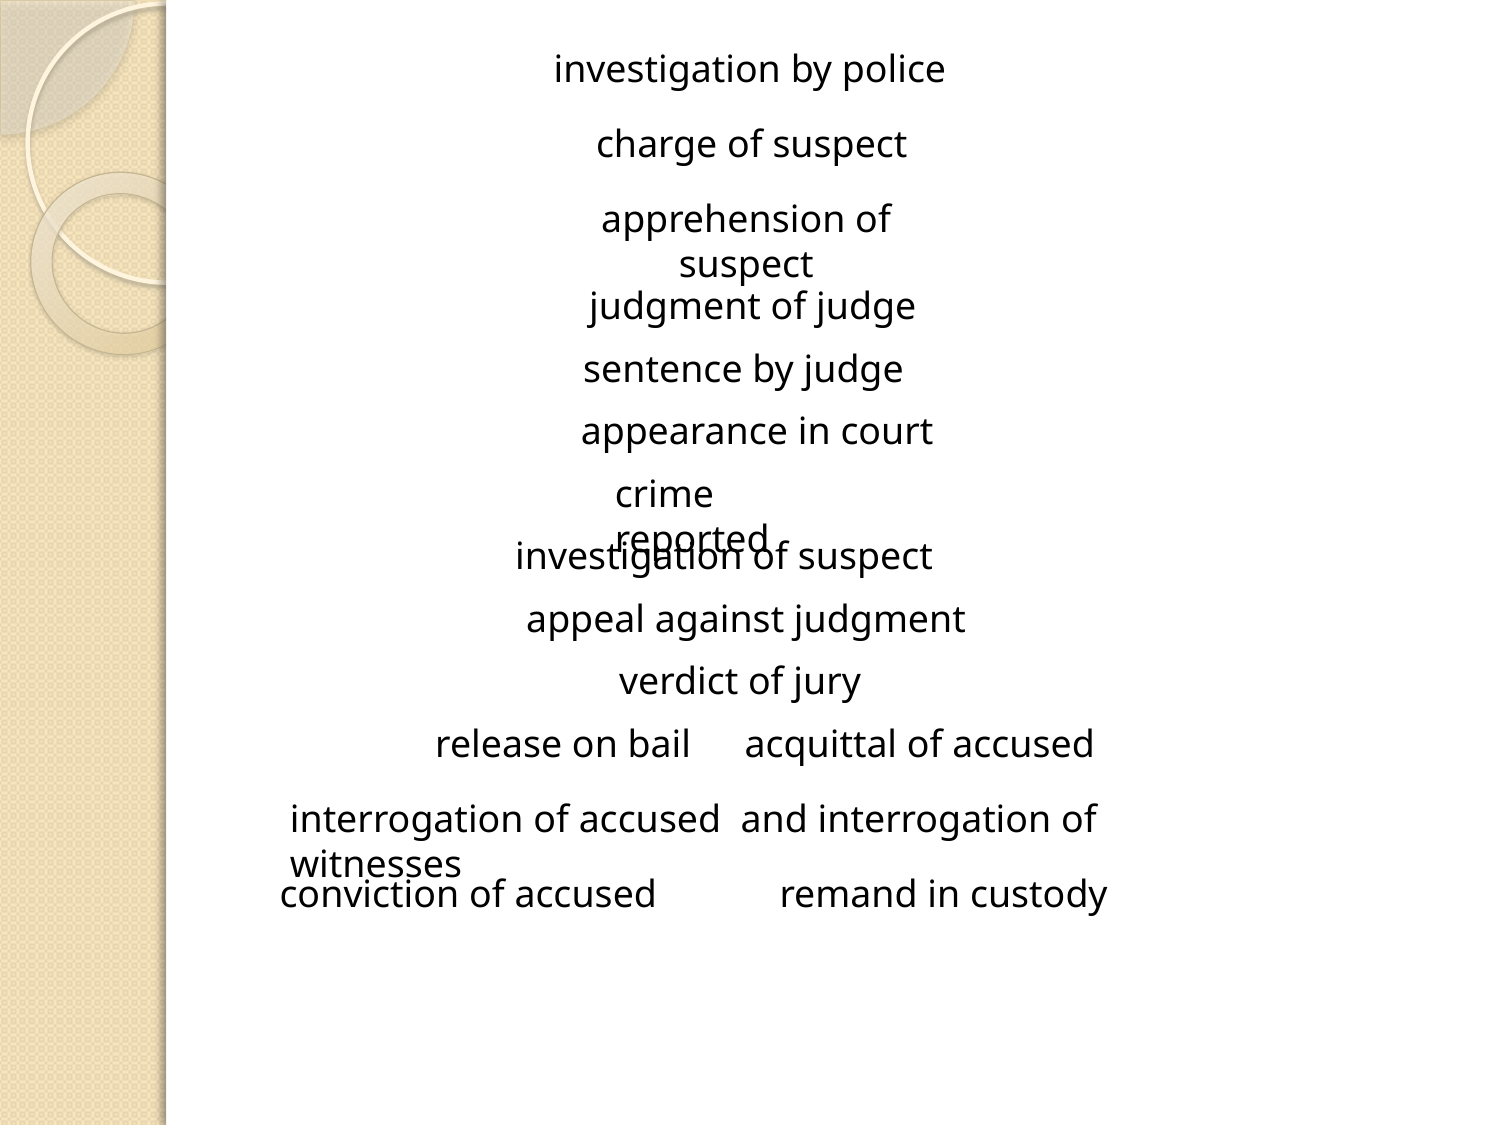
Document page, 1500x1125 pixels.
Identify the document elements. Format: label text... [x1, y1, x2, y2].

text_box crime reported [600, 462, 875, 524]
text_box investigation by police [538, 37, 962, 98]
text_box conviction of accused [264, 862, 745, 923]
text_box appearance in court [566, 399, 949, 460]
text_box appeal against judgment [511, 587, 982, 648]
text_box charge of suspect [581, 112, 923, 173]
text_box apprehension of suspect [525, 187, 968, 293]
text_box release on bail [420, 712, 707, 773]
text_box remand in custody [764, 862, 1245, 923]
text_box sentence by judge [568, 337, 919, 398]
text_box interrogation of accused and interrogation of witnesses [275, 787, 1225, 893]
text_box judgment of judge [574, 274, 932, 335]
text_box acquittal of accused [729, 712, 1110, 773]
text_box verdict of jury [604, 649, 877, 710]
text_box investigation of suspect [500, 524, 948, 585]
